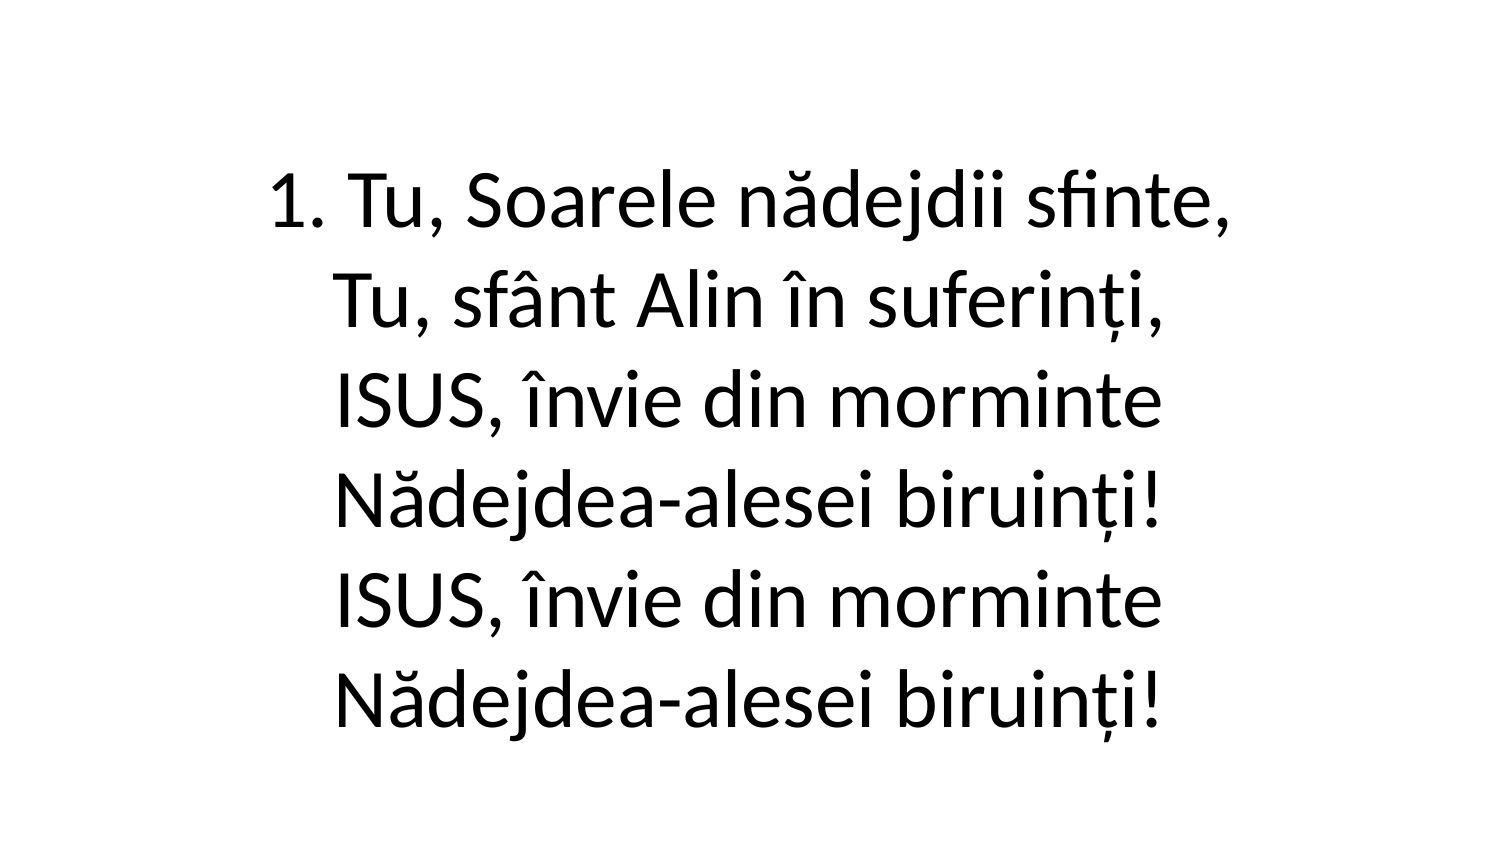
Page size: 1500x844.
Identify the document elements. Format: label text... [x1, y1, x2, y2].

text_box 1. Tu, Soarele nădejdii sfinte, Tu, sfânt Alin în suferinți, ISUS, învie din morminte Nădejdea-alesei biruinți! ISUS, învie din morminte Nădejdea-alesei biruinți! [250, 92, 1250, 752]
